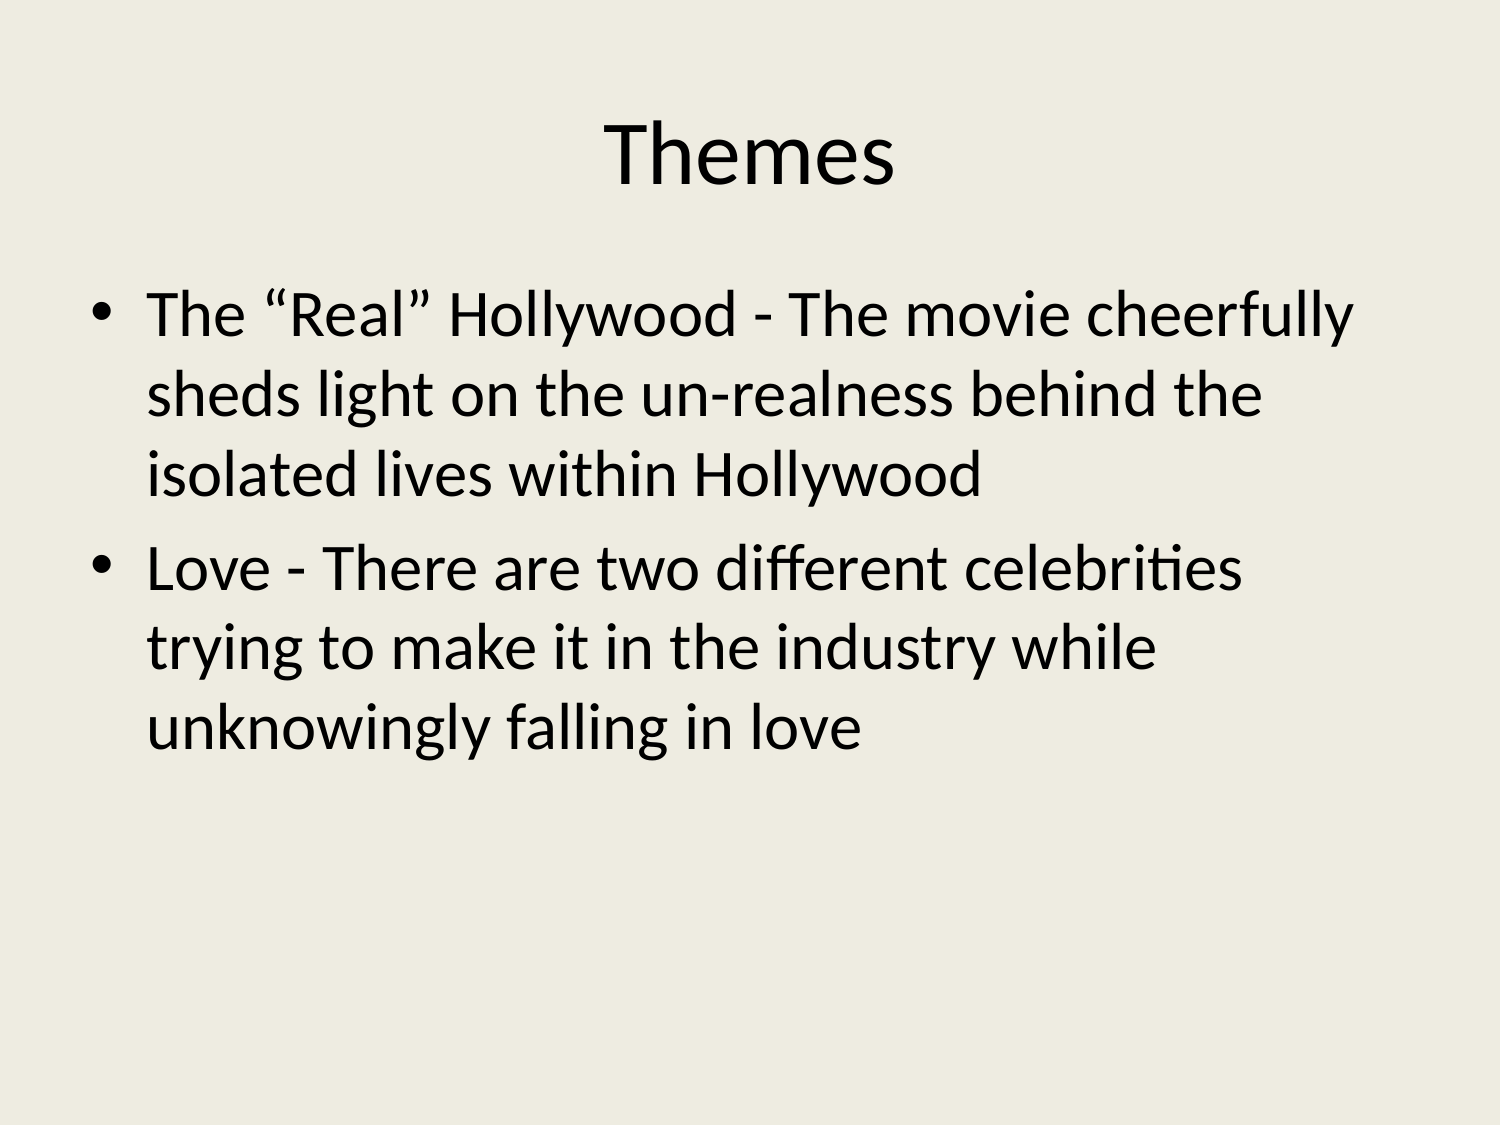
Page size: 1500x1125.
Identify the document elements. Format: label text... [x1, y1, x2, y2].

title Themes [75, 53, 1425, 242]
list The “Real” Hollywood - The movie cheerfully sheds light on the un-realness behind the isolated lives within Hollywood Love - There are two different celebrities trying to make it in the industry while unknowingly falling in love [75, 262, 1425, 1005]
